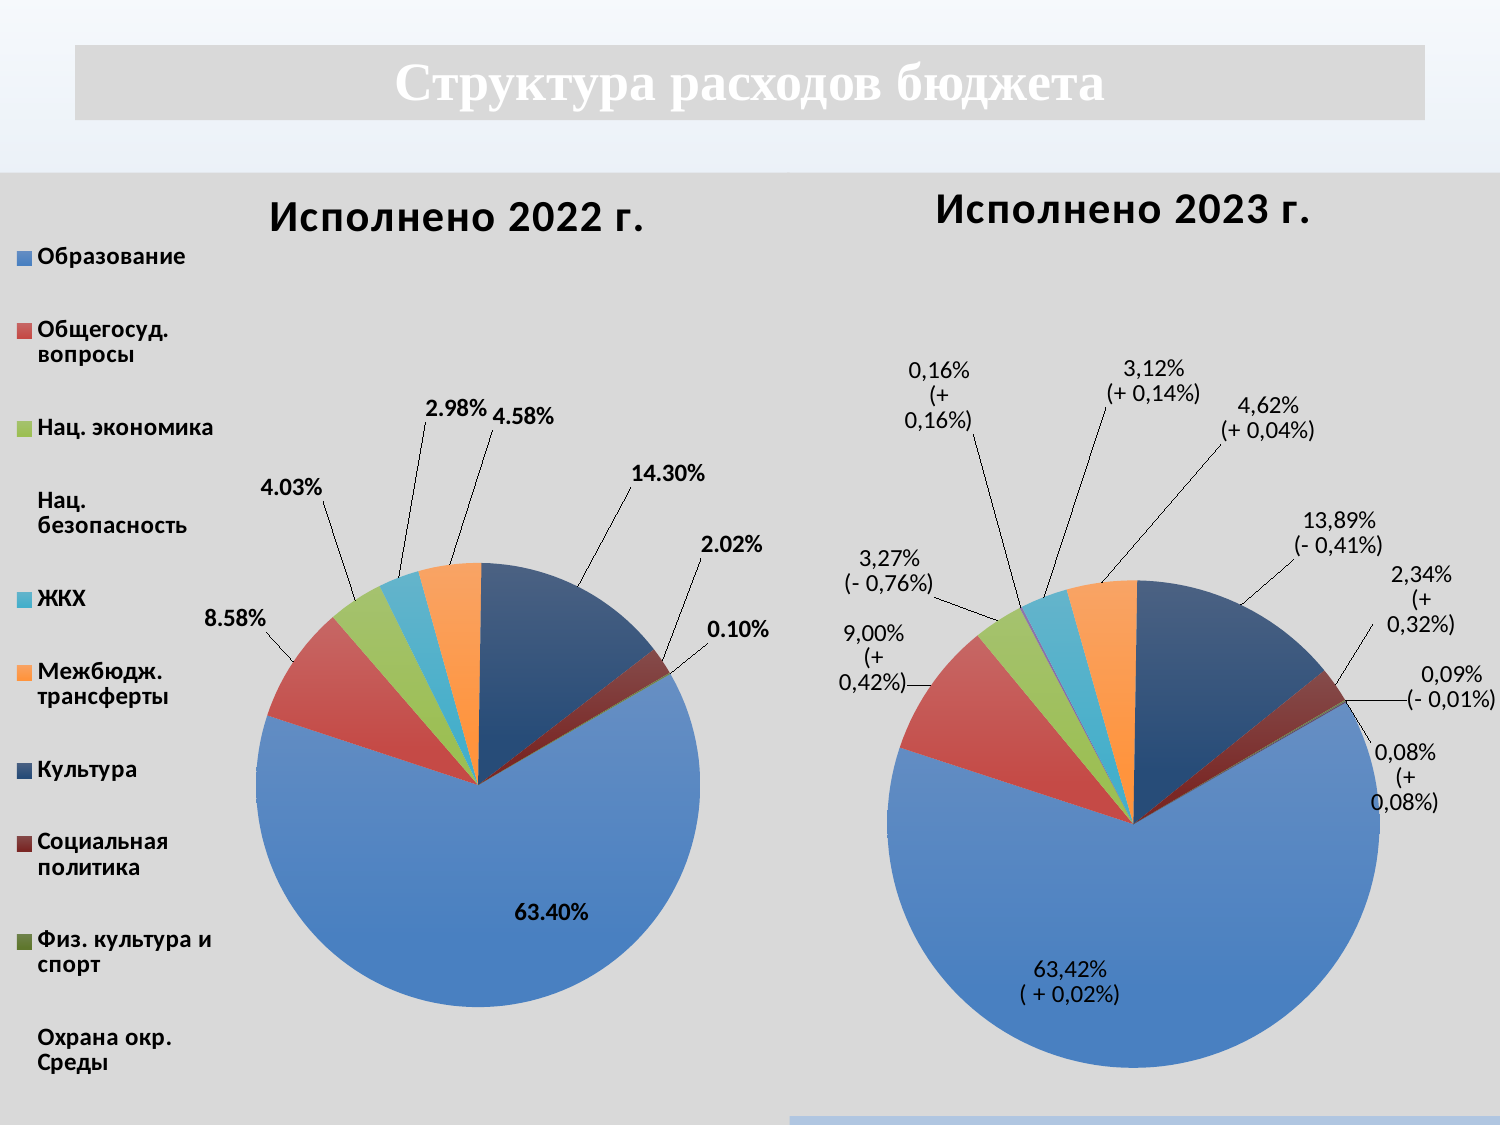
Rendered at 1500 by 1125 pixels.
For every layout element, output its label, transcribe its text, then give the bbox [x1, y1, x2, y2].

chart [0, 172, 1500, 1125]
title Структура расходов бюджета [75, 45, 1425, 121]
